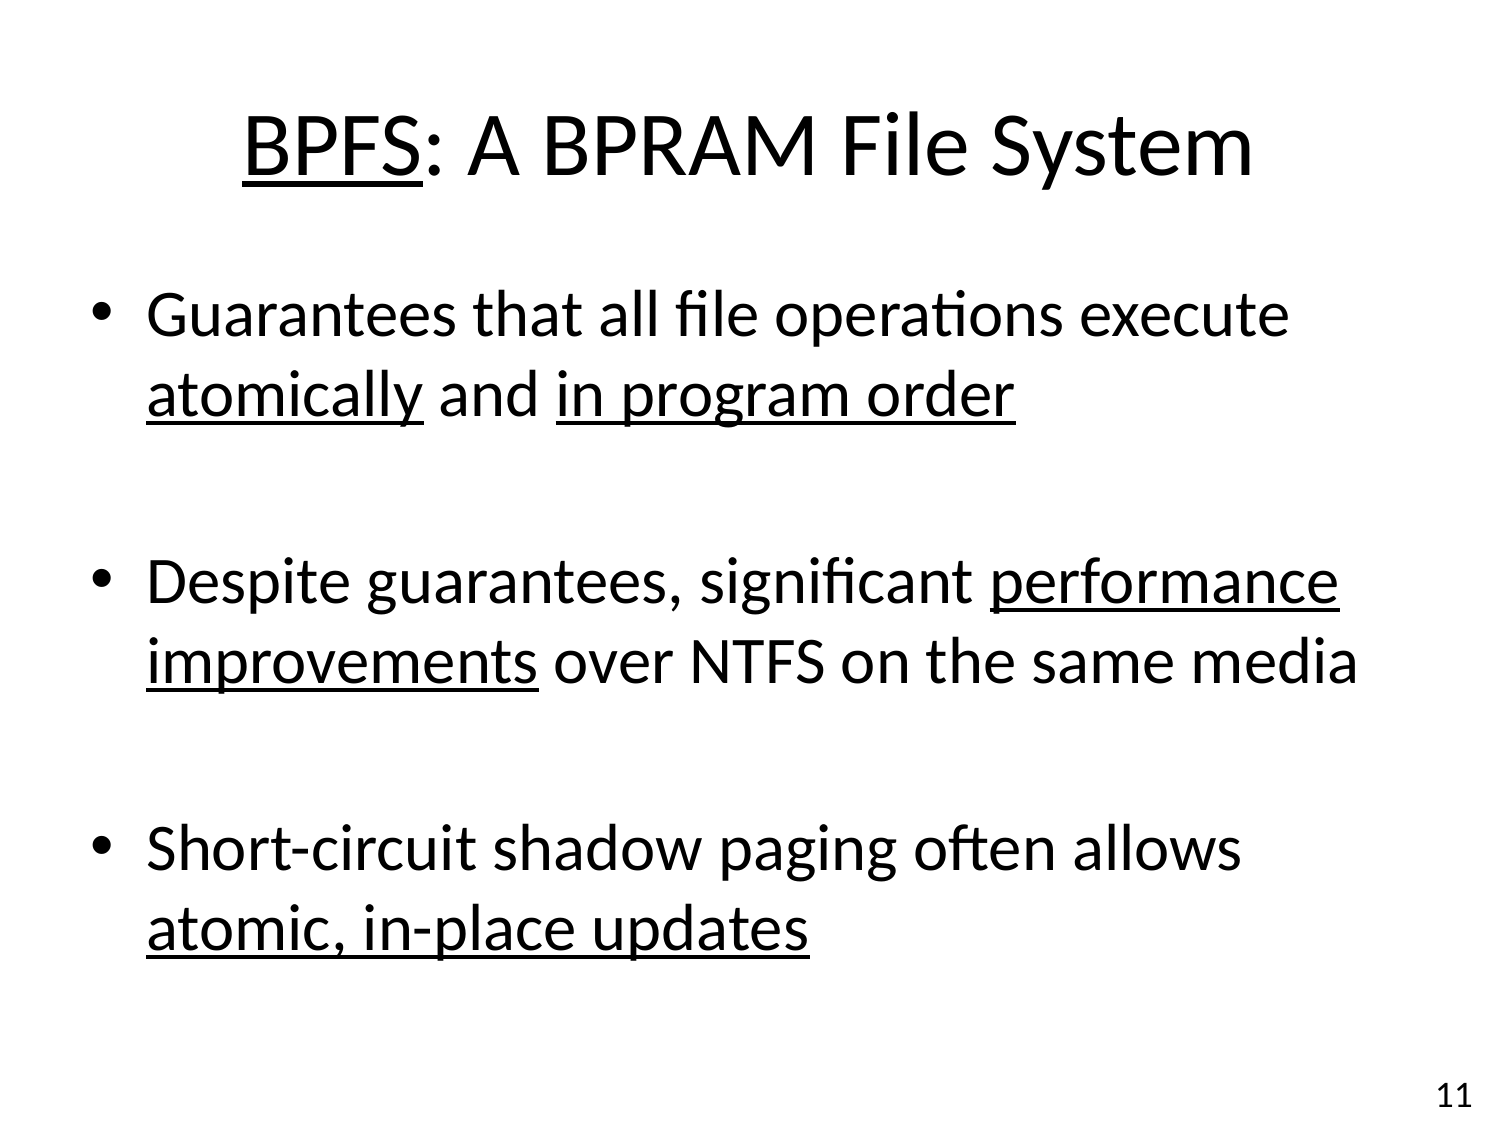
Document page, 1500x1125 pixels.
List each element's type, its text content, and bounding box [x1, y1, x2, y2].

list Guarantees that all file operations execute atomically and in program order Despite guarantees, significant performance improvements over NTFS on the same media Short-circuit shadow paging often allows atomic, in-place updates [75, 262, 1425, 1005]
slide_number 11 [1137, 1062, 1488, 1123]
title BPFS: A BPRAM File System [75, 45, 1425, 233]
